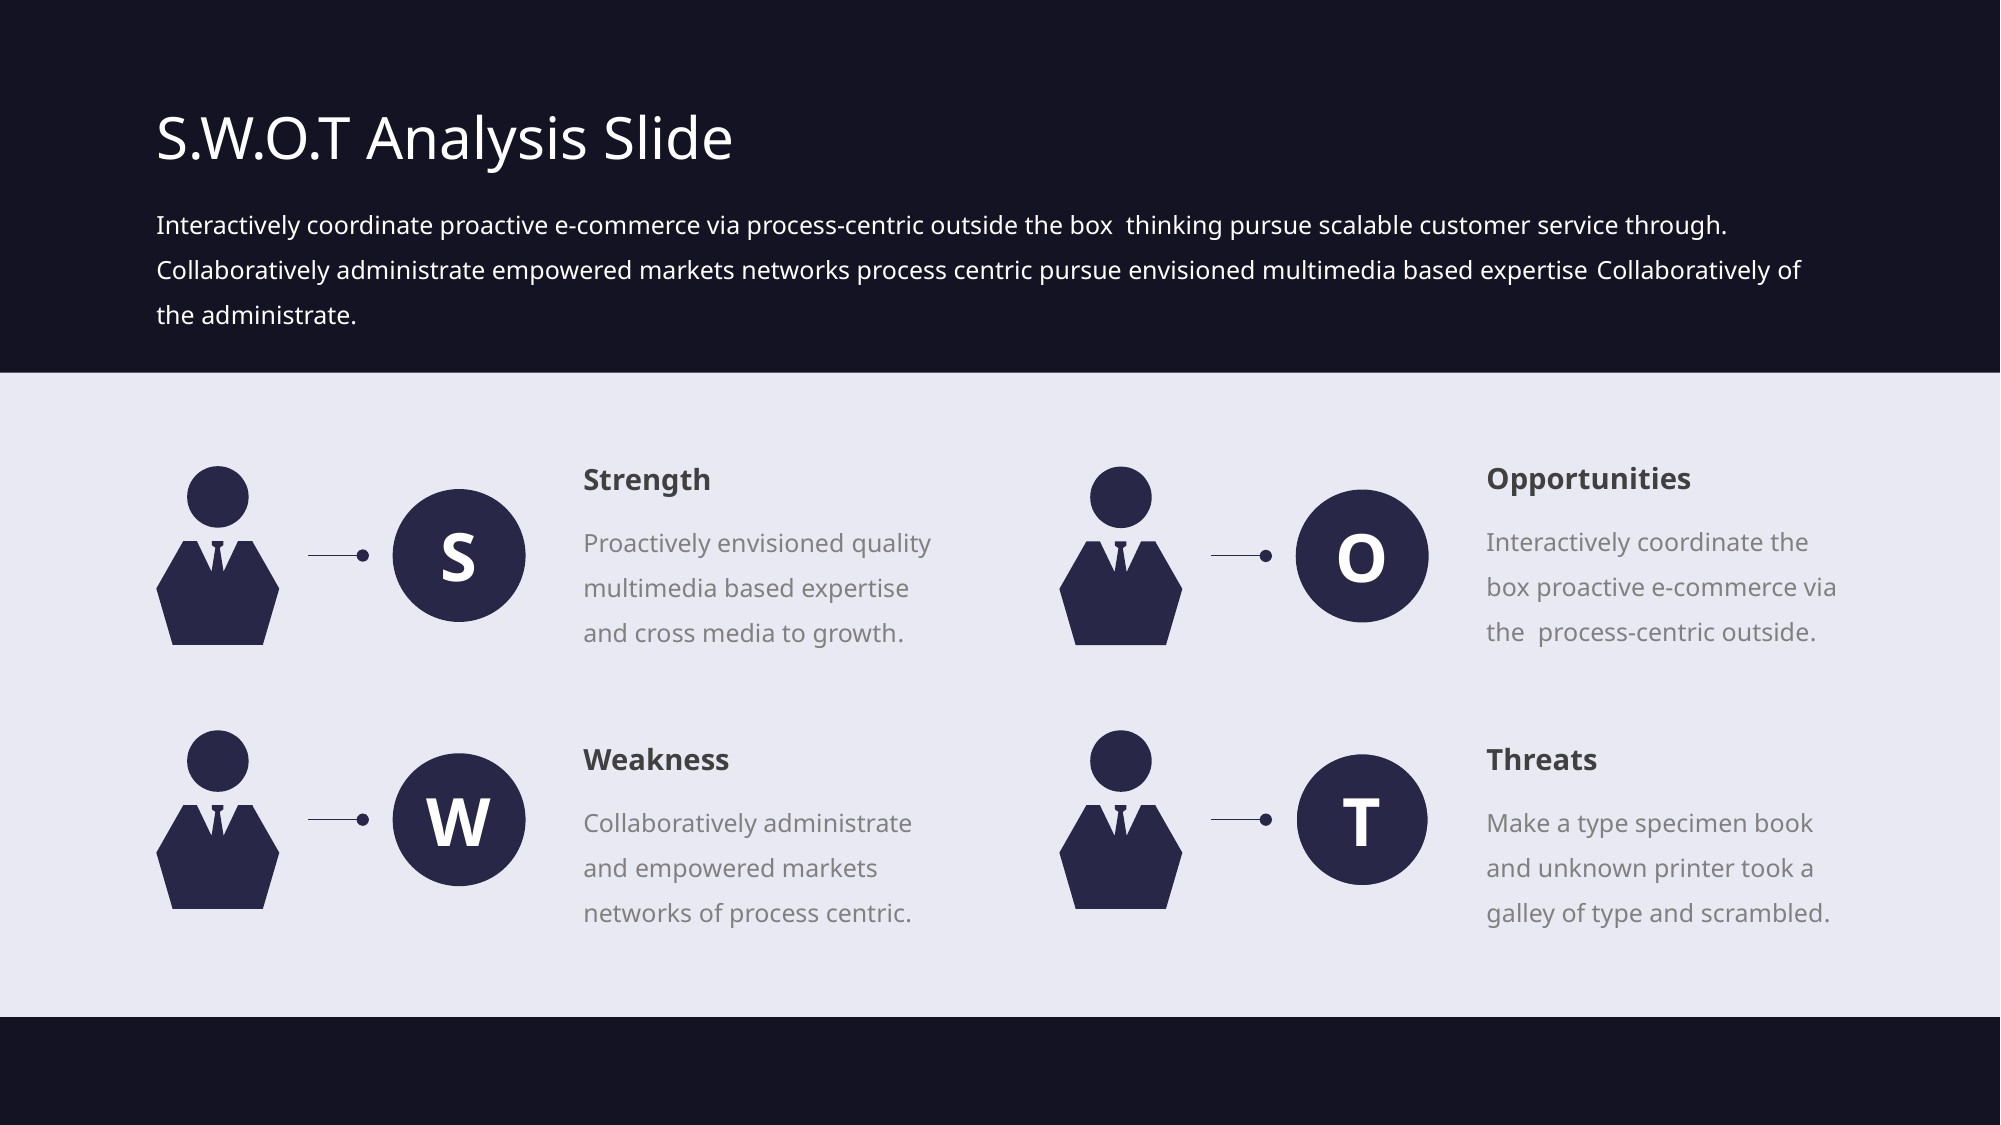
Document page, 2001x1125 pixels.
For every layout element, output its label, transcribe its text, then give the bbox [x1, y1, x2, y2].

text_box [156, 460, 1844, 929]
text_box S.W.O.T Analysis Slide [156, 108, 1844, 172]
text_box Interactively coordinate proactive e-commerce via process-centric outside the box thinking pursue scalable customer service through. Collaboratively administrate empowered markets networks process centric pursue envisioned multimedia based expertise Collaboratively of the administrate. [156, 194, 1844, 330]
text_box [0, 372, 2000, 1018]
